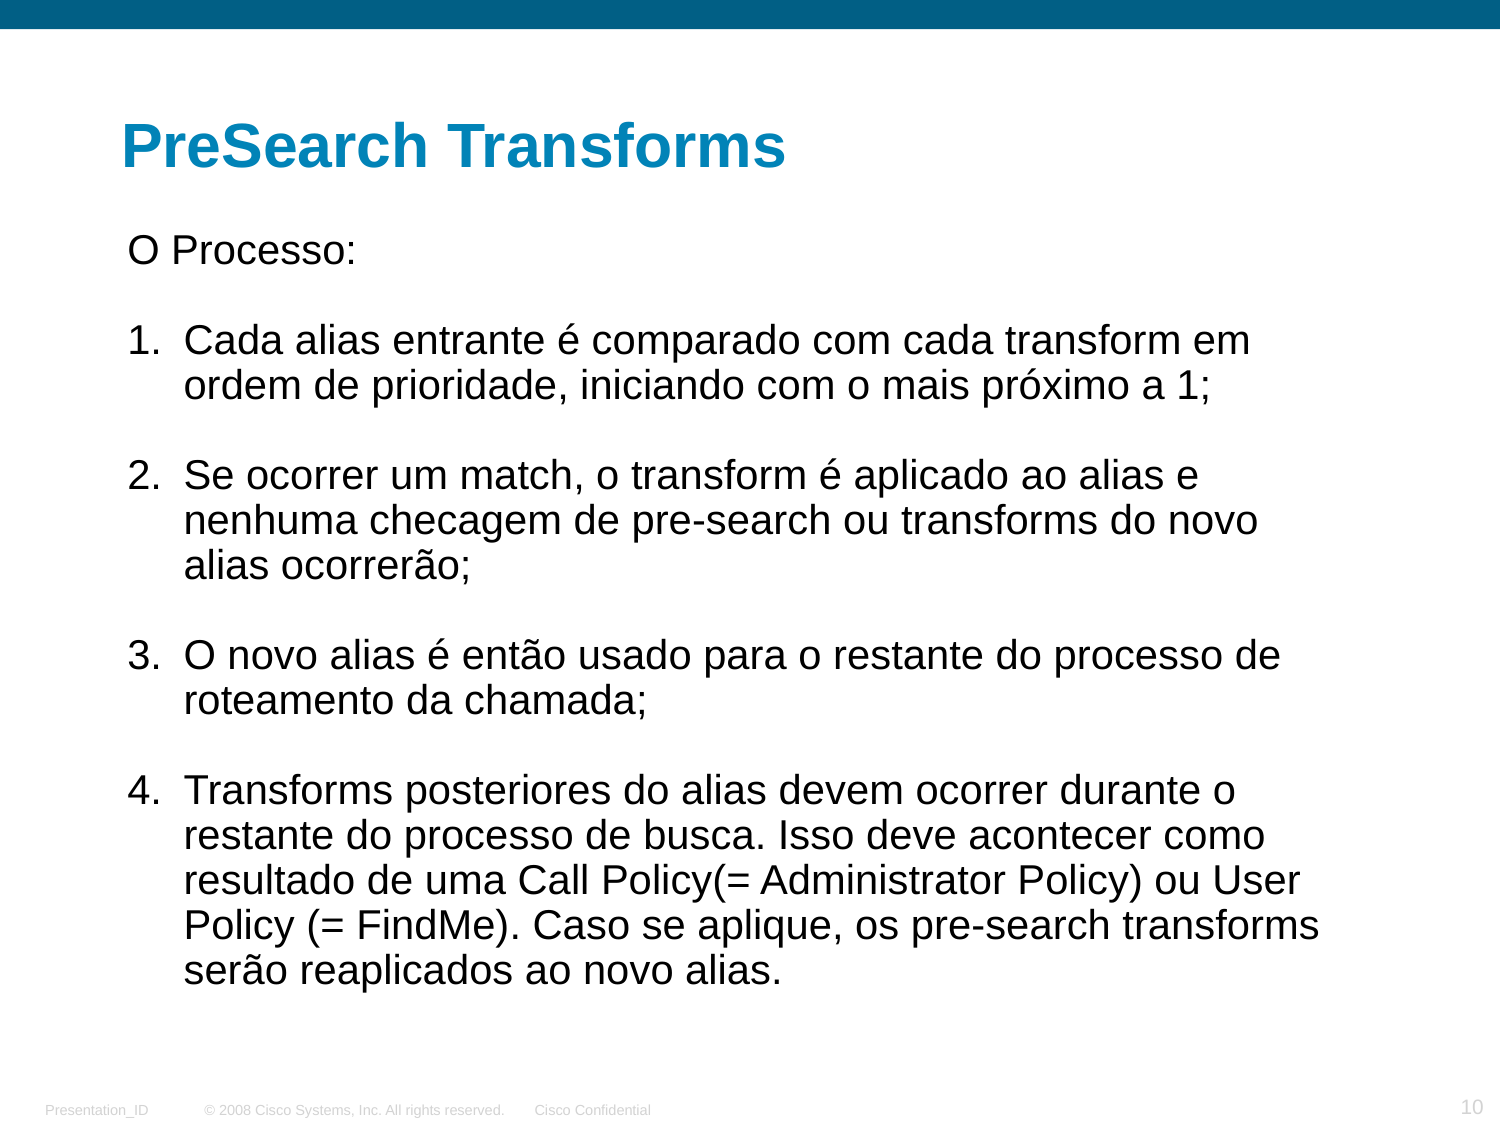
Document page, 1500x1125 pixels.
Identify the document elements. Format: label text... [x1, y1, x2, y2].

text_box PreSearch Transforms [107, 49, 1444, 188]
text_box O Processo: Cada alias entrante é comparado com cada transform em ordem de prioridade, iniciando com o mais próximo a 1; Se ocorrer um match, o transform é aplicado ao alias e nenhuma checagem de pre-search ou transforms do novo alias ocorrerão; O novo alias é então usado para o restante do processo de roteamento da chamada; Transforms posteriores do alias devem ocorrer durante o restante do processo de busca. Isso deve acontecer como resultado de uma Call Policy(= Administrator Policy) ou User Policy (= FindMe). Caso se aplique, os pre-search transforms serão reaplicados ao novo alias. [112, 221, 1350, 1038]
